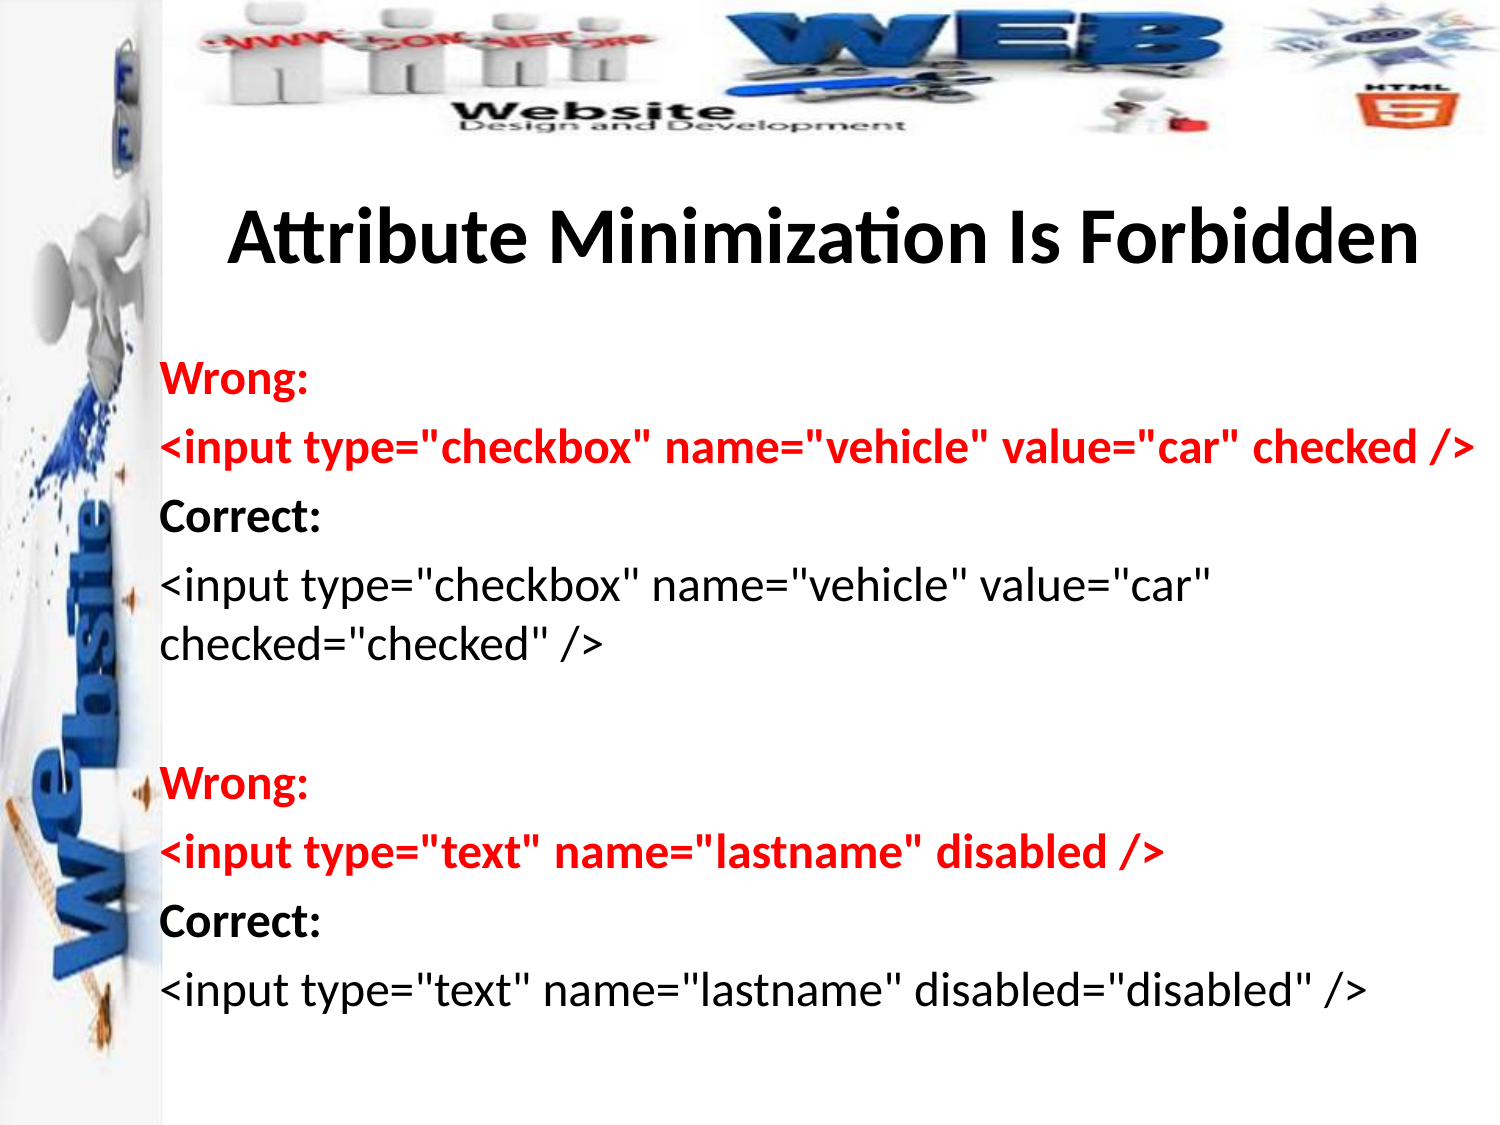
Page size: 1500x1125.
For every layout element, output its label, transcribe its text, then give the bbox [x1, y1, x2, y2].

picture [0, 0, 1500, 1125]
list Wrong: <input type="checkbox" name="vehicle" value="car" checked /> Correct: <input type="checkbox" name="vehicle" value="car" checked="checked" /> Wrong: <input type="text" name="lastname" disabled /> Correct: <input type="text" name="lastname" disabled="disabled" /> [144, 337, 1495, 1124]
title Attribute Minimization Is Forbidden [150, 137, 1500, 325]
